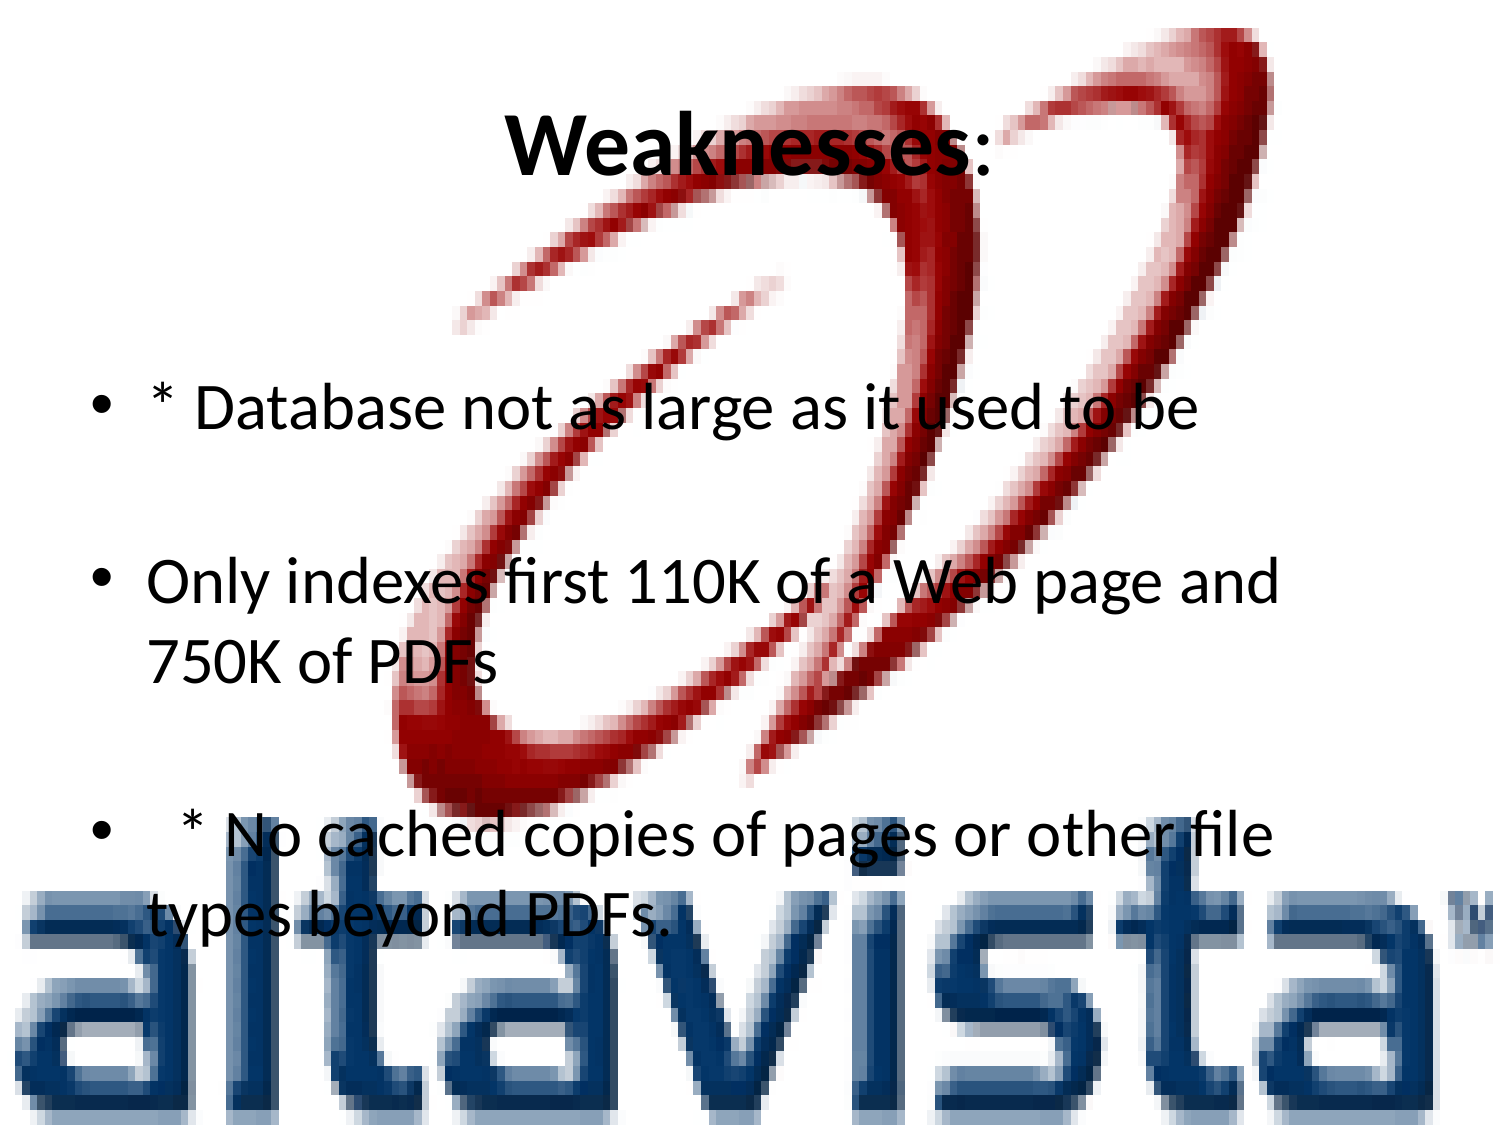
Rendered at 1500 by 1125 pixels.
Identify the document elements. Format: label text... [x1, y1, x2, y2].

list * Database not as large as it used to be Only indexes first 110K of a Web page and 750K of PDFs * No cached copies of pages or other file types beyond PDFs. [75, 262, 1425, 1005]
picture [0, 0, 1500, 1125]
title Weaknesses: [75, 45, 1425, 233]
